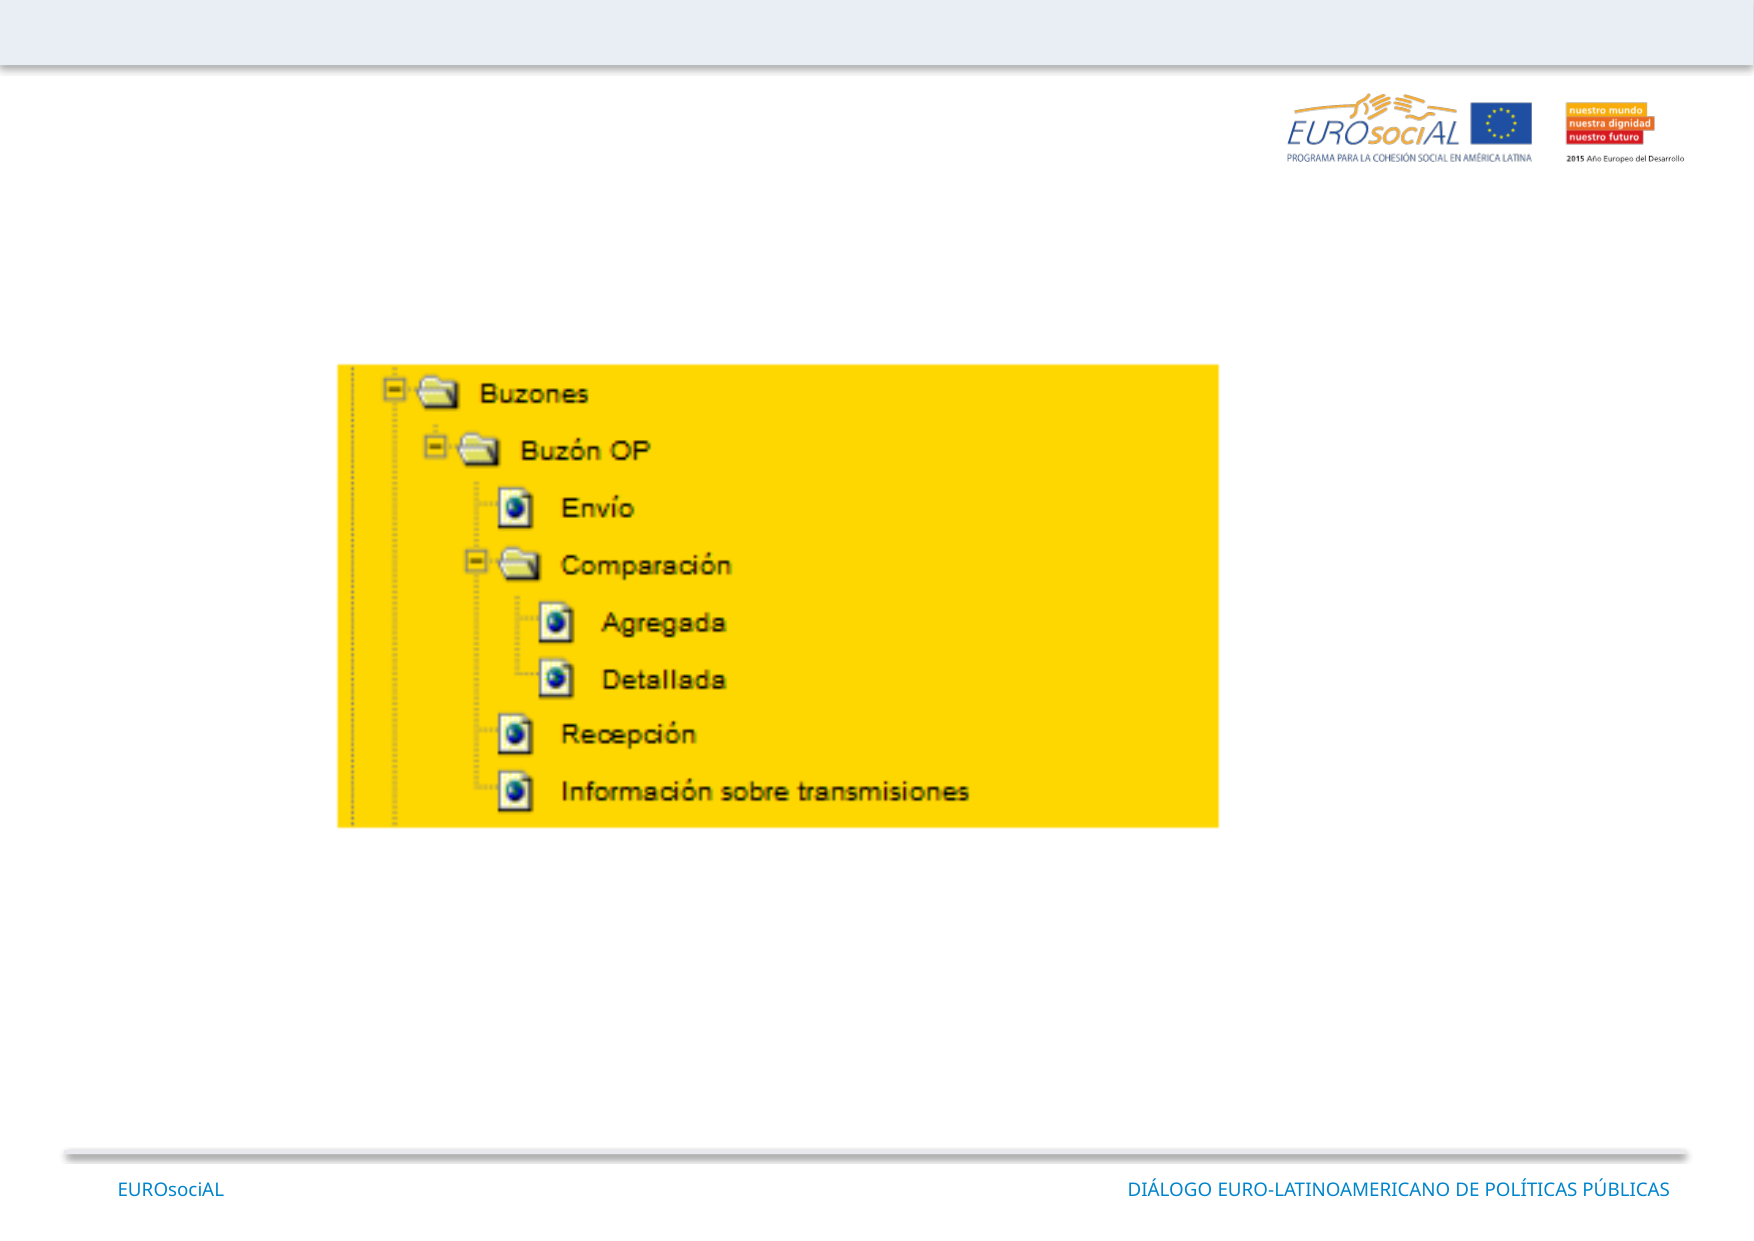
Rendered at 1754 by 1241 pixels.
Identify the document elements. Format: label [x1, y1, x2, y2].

picture [1278, 88, 1692, 173]
picture [332, 360, 1225, 834]
